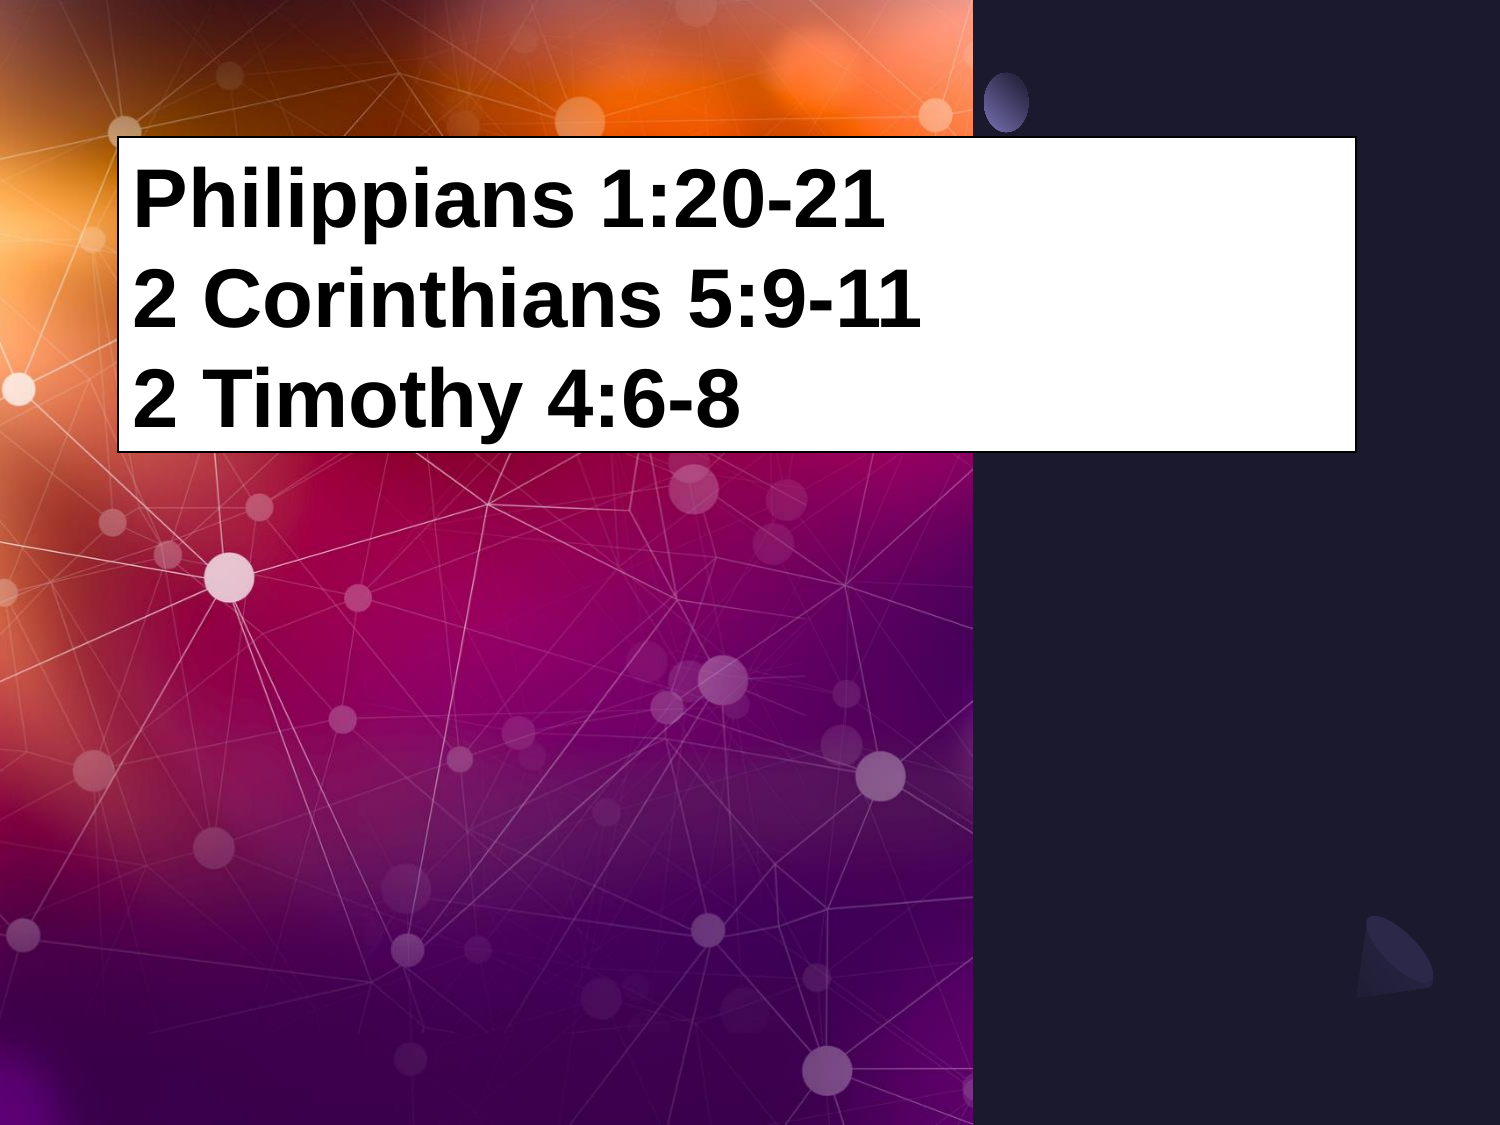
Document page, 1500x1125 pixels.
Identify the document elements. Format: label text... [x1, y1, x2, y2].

text_box Philippians 1:20-21 2 Corinthians 5:9-11 2 Timothy 4:6-8 [973, 136, 1357, 453]
picture [0, 0, 973, 1125]
